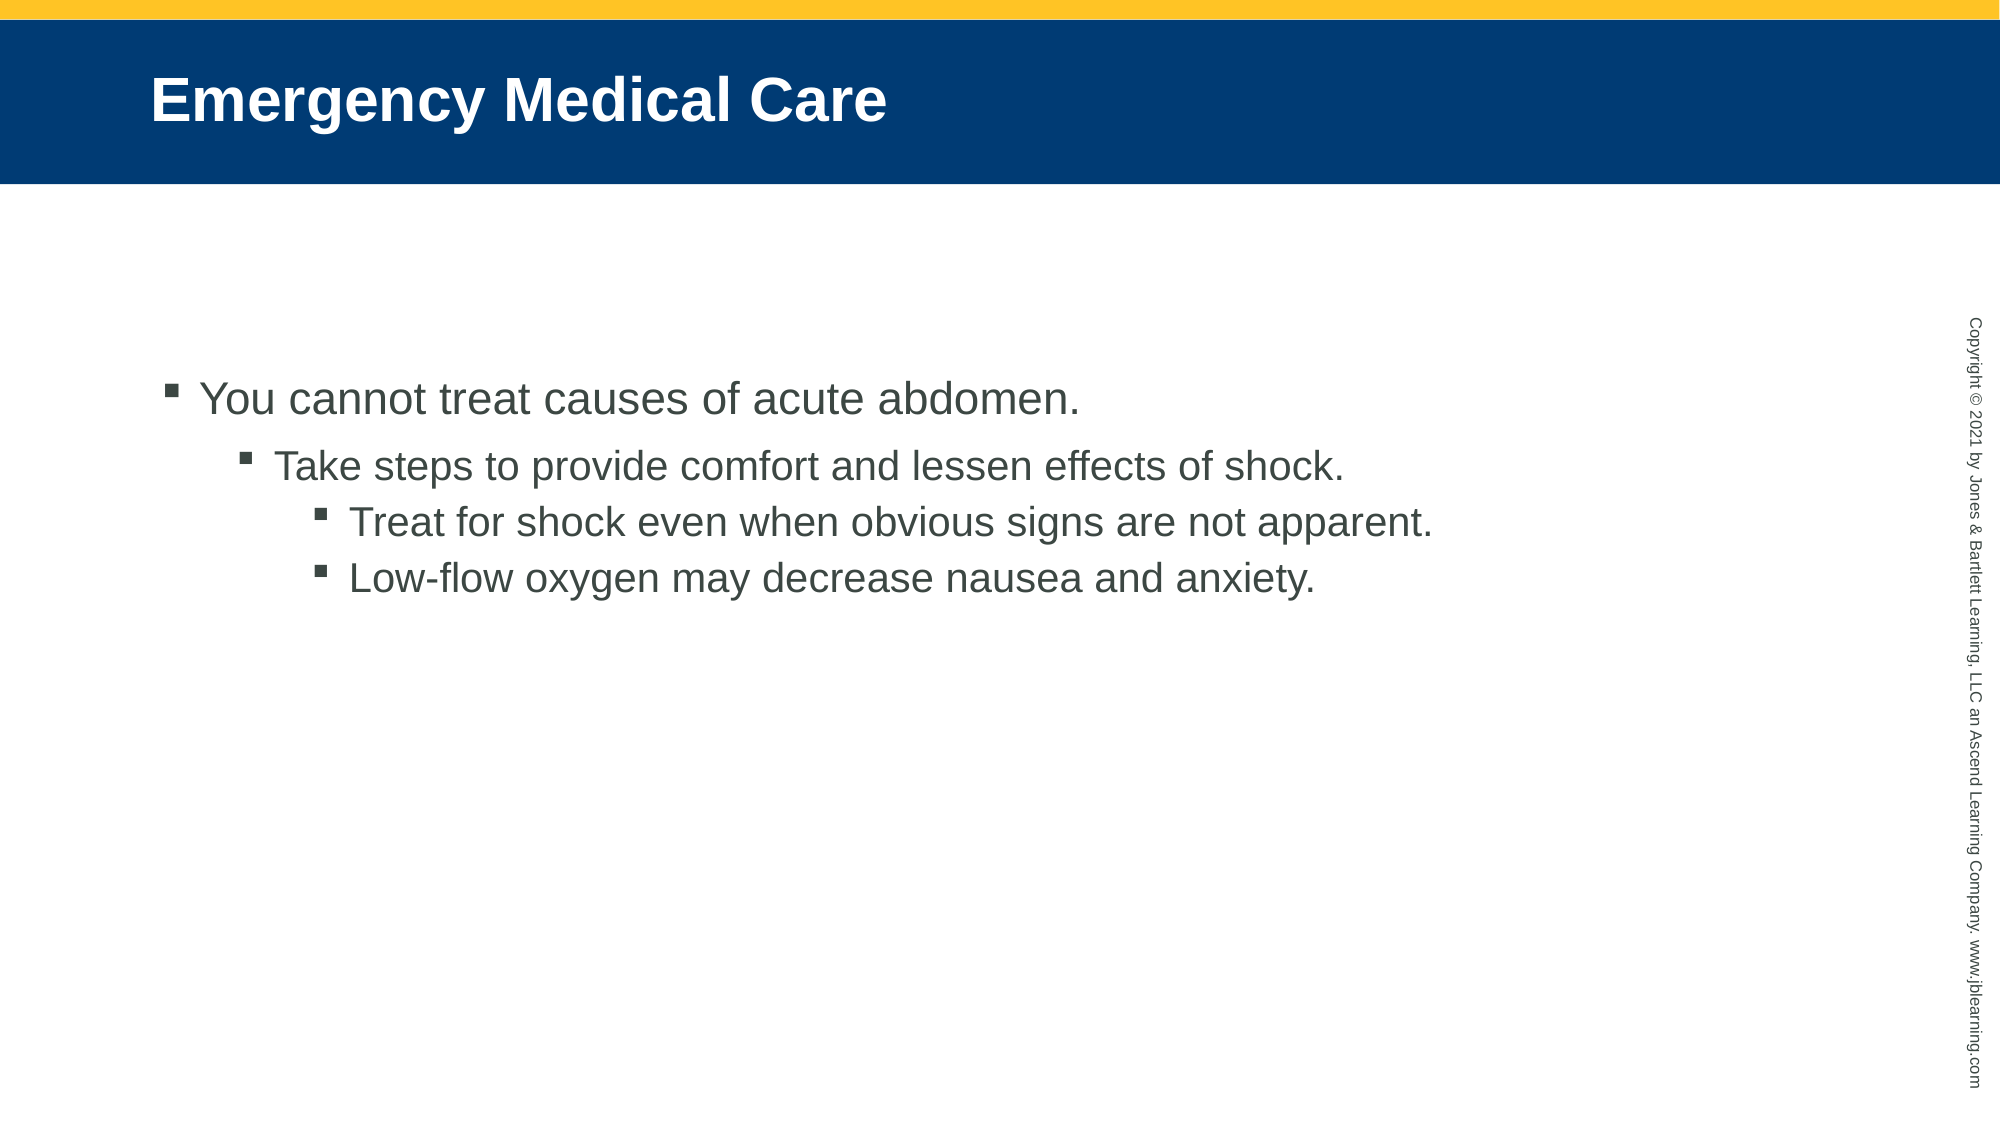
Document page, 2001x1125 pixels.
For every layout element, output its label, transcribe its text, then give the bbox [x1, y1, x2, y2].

title Emergency Medical Care [0, 19, 2000, 185]
list You cannot treat causes of acute abdomen. Take steps to provide comfort and lessen effects of shock. Treat for shock even when obvious signs are not apparent. Low-flow oxygen may decrease nausea and anxiety. [146, 361, 1859, 1016]
